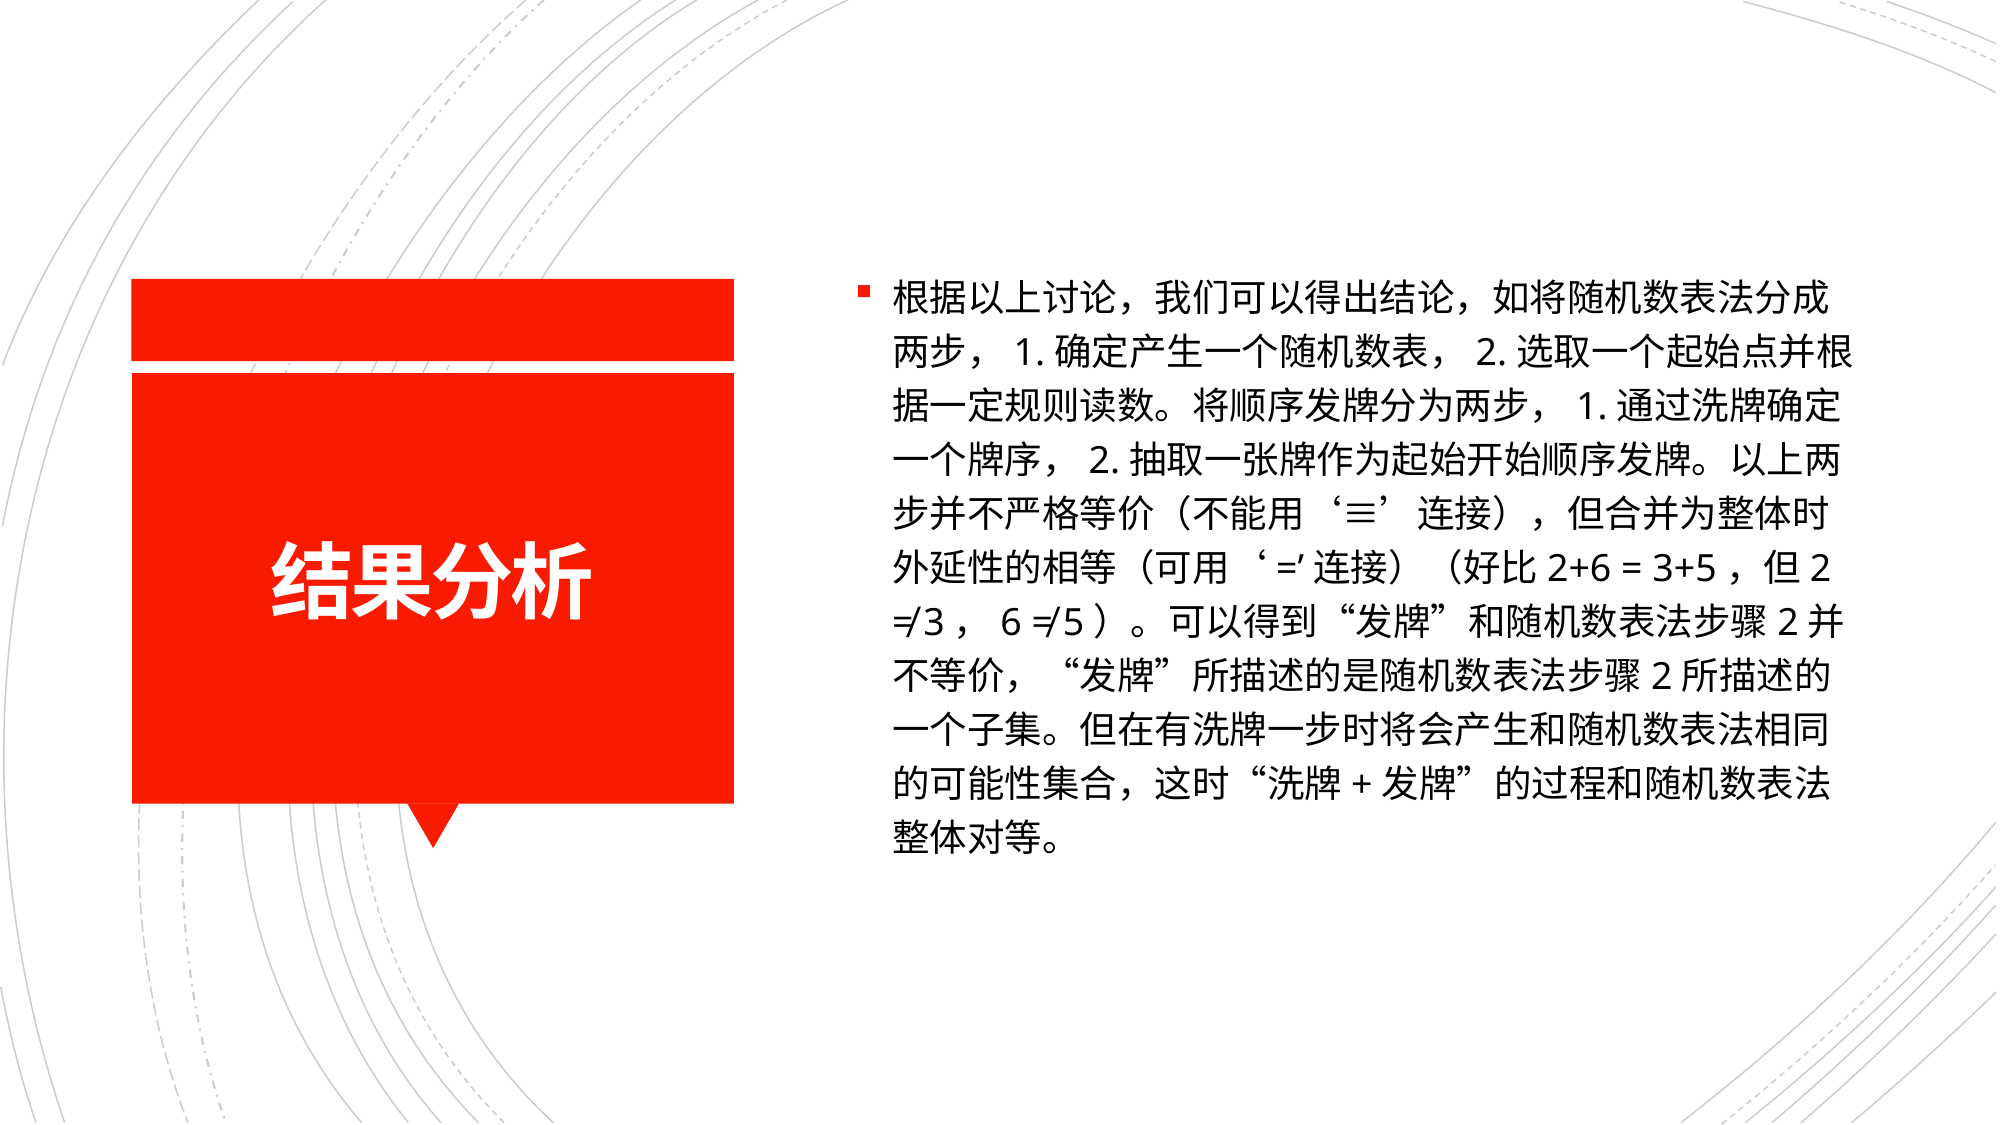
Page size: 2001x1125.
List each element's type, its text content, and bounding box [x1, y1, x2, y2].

list 根据以上讨论，我们可以得出结论，如将随机数表法分成两步，1.确定产生一个随机数表，2.选取一个起始点并根据一定规则读数。将顺序发牌分为两步，1.通过洗牌确定一个牌序，2.抽取一张牌作为起始开始顺序发牌。以上两步并不严格等价（不能用‘≡’连接），但合并为整体时外延性的相等（可用‘=’连接）（好比2+6 = 3+5，但2 ≠ 3，6 ≠ 5）。可以得到“发牌”和随机数表法步骤2并不等价，“发牌”所描述的是随机数表法步骤2所描述的一个子集。但在有洗牌一步时将会产生和随机数表法相同的可能性集合，这时“洗牌+发牌”的过程和随机数表法整体对等。 [839, 131, 1871, 993]
title 结果分析 [145, 385, 720, 789]
